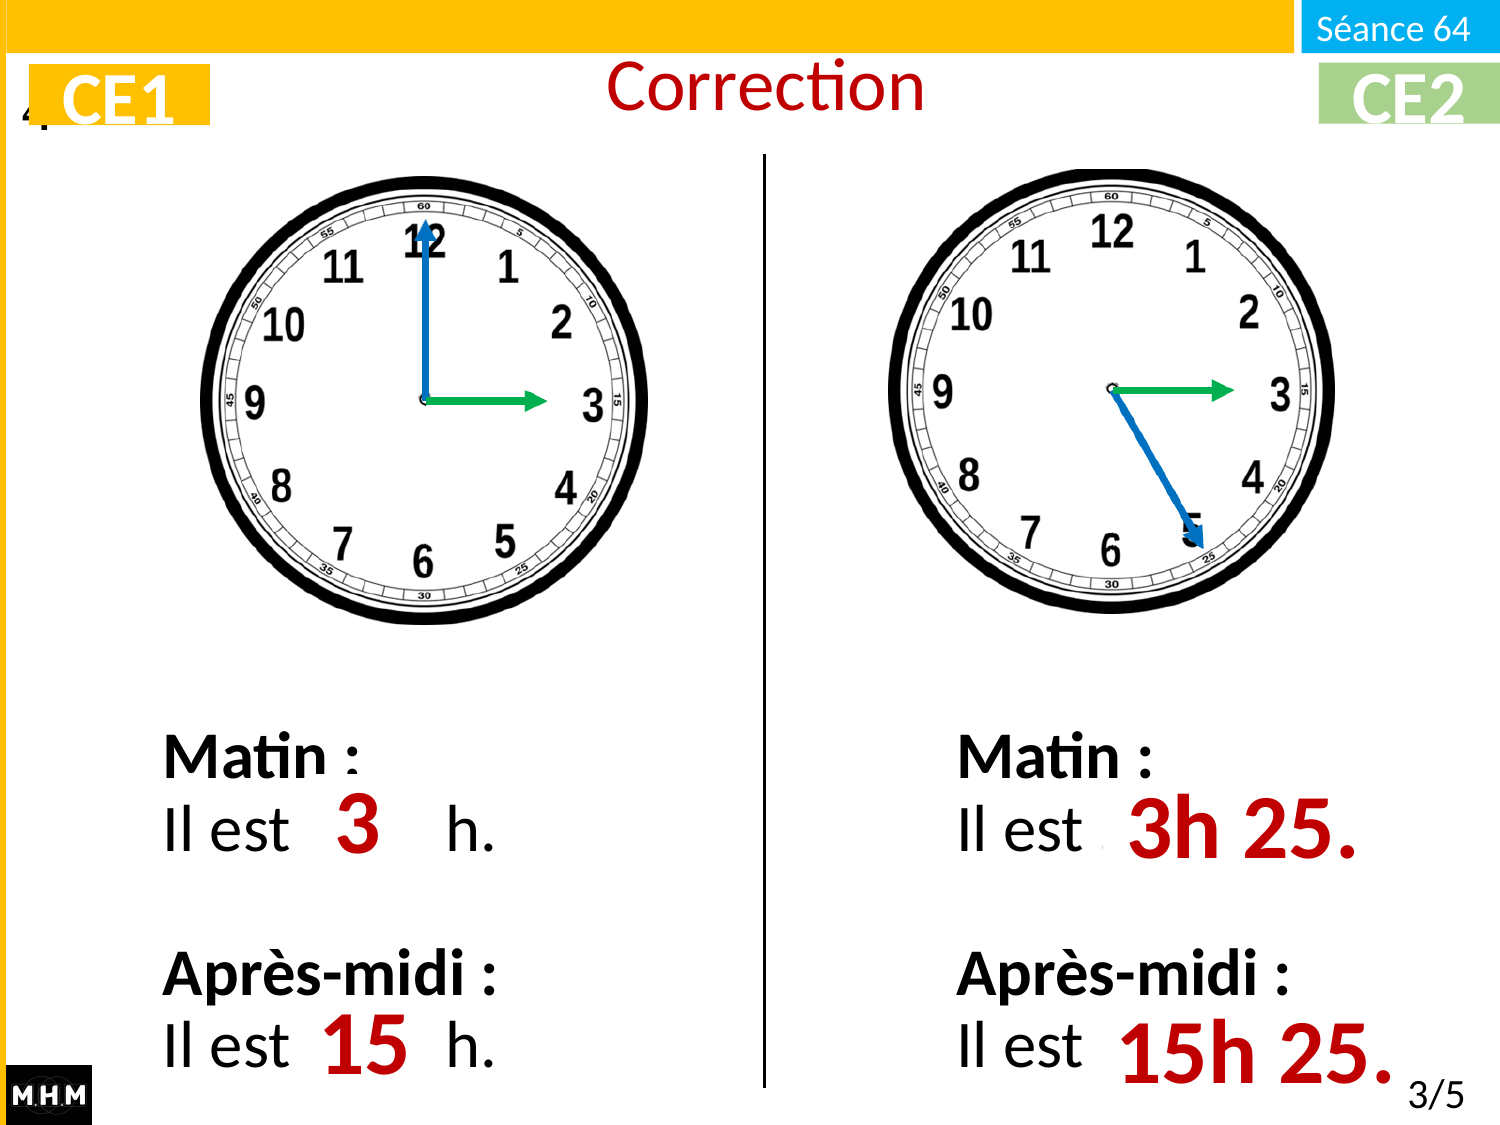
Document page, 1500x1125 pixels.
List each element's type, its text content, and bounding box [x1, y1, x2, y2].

list 3/5 [1373, 1064, 1500, 1125]
text_box Matin : Il est . . . h. Après-midi : Il est . . . h. [147, 621, 817, 1125]
picture [195, 174, 658, 641]
text_box 15h 25. [1095, 1004, 1416, 1104]
text_box Matin : Il est . . . h. Après-midi : Il est . . . h. [941, 621, 1500, 1125]
title Correction [591, 37, 1004, 137]
text_box CE1 [28, 63, 211, 126]
text_box 15 [303, 995, 427, 1095]
picture [6, 1065, 92, 1125]
text_box CE2 [1318, 62, 1500, 125]
text_box 3 [308, 774, 408, 874]
text_box 3h 25. [1102, 778, 1384, 878]
picture [862, 168, 1347, 621]
